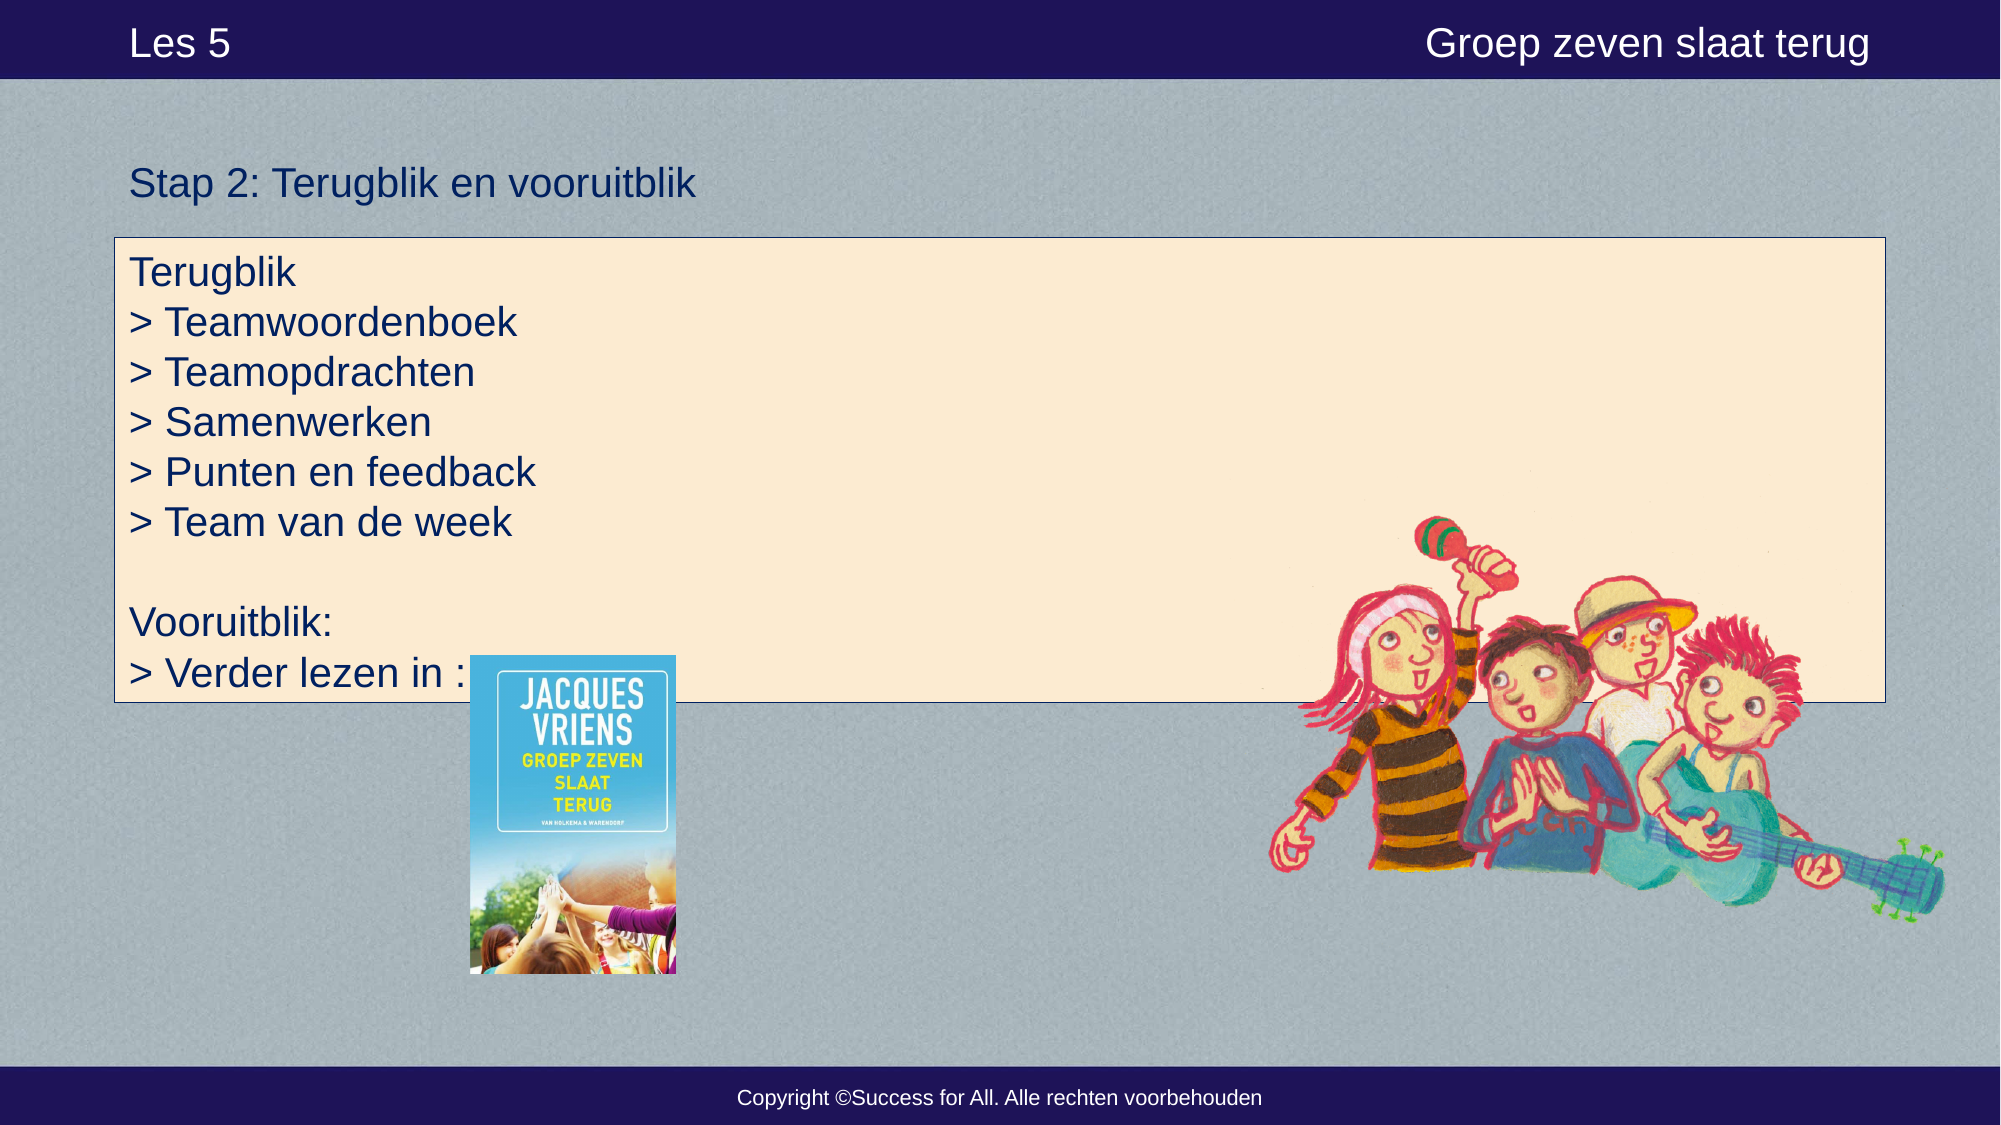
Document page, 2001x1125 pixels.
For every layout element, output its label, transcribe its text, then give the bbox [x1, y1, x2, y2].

text_box Terugblik > Teamwoordenboek > Teamopdrachten > Samenwerken > Punten en feedback > Team van de week Vooruitblik: > Verder lezen in : [114, 237, 1886, 703]
text_box Groep zeven slaat terug [999, 8, 1886, 73]
text_box Stap 2: Terugblik en vooruitblik [113, 148, 1635, 214]
text_box Les 5 [114, 8, 354, 73]
text_box Copyright ©Success for All. Alle rechten voorbehouden [0, 1076, 2000, 1125]
picture [0, 0, 2001, 1125]
